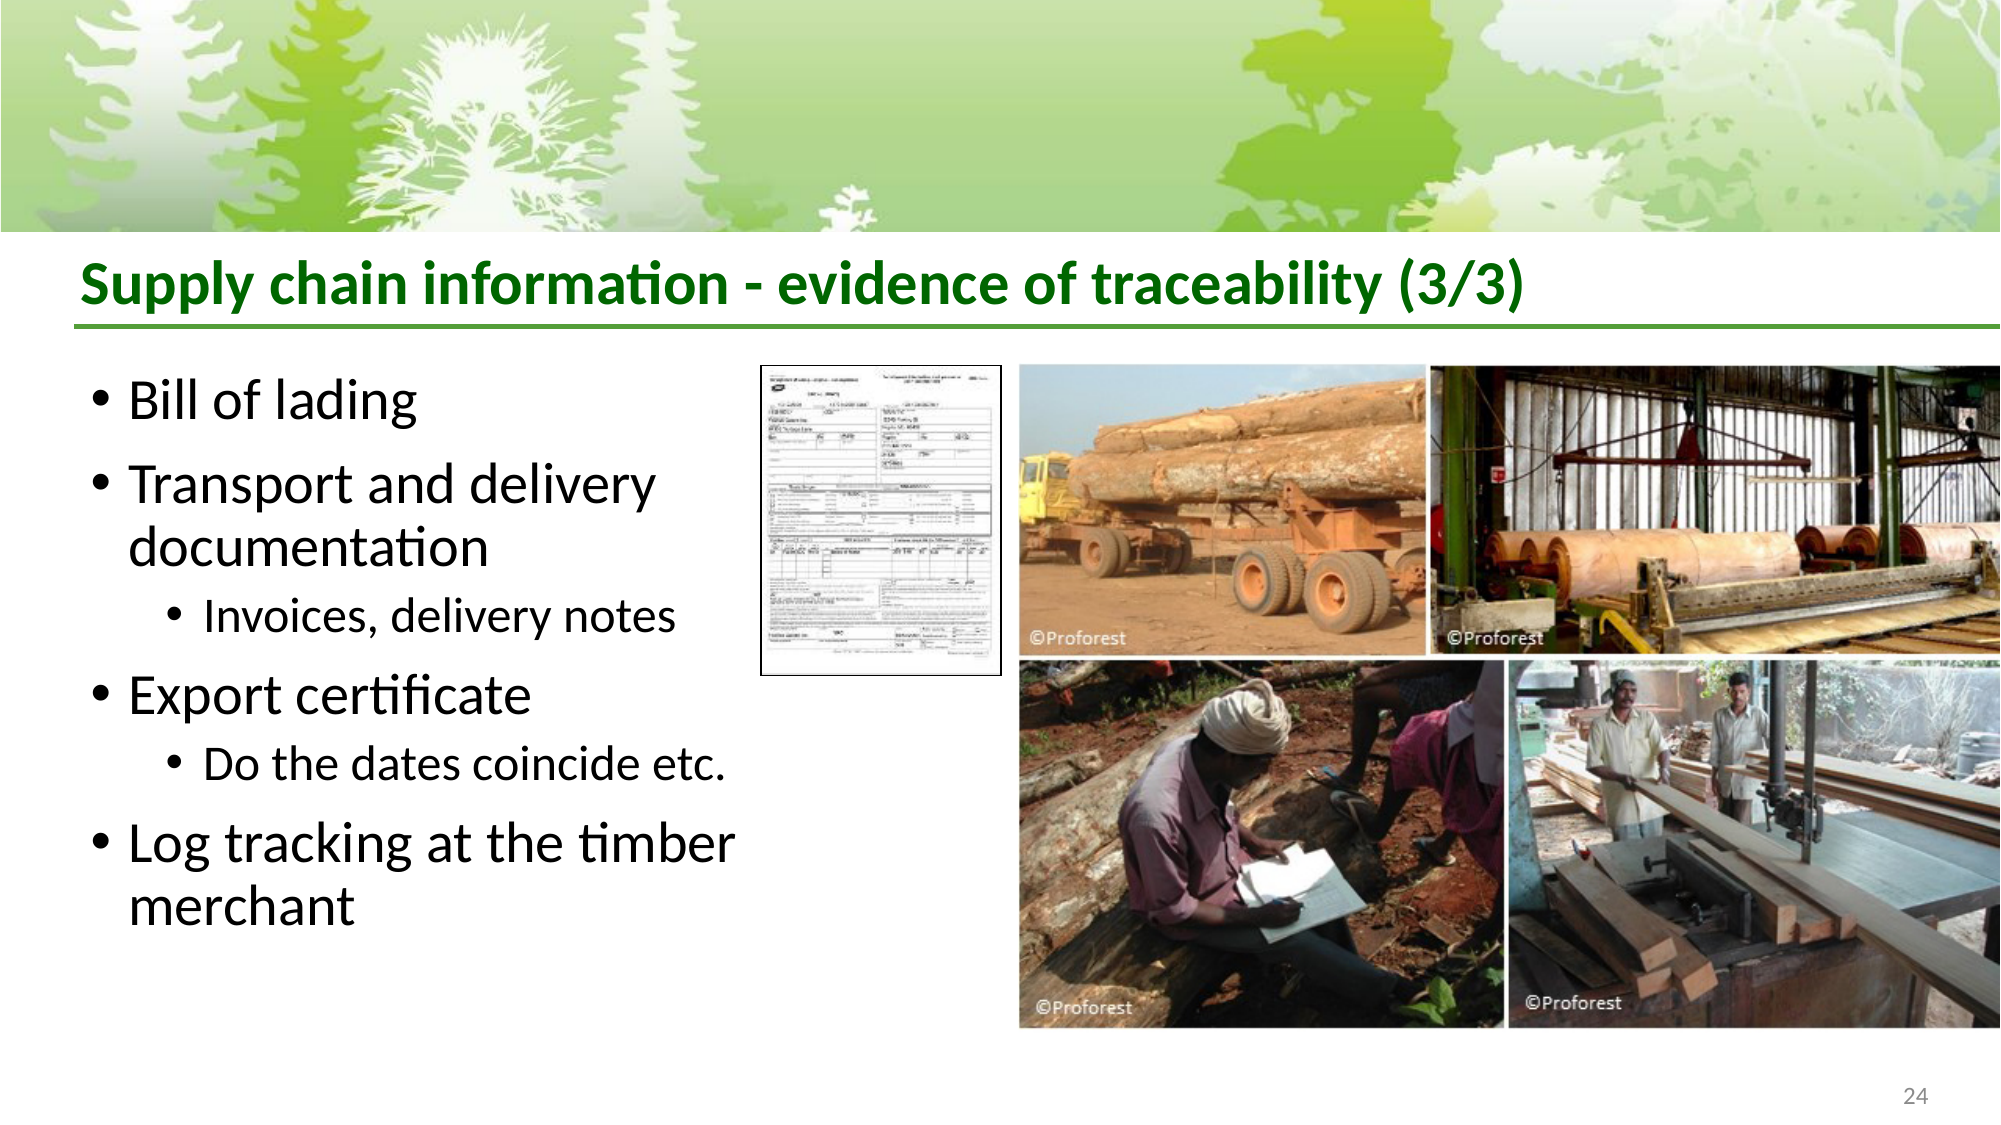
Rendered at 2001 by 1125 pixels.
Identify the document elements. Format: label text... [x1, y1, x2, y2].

list Bill of lading Transport and delivery documentation Invoices, delivery notes Export certificate Do the dates coincide etc. Log tracking at the timber merchant [75, 362, 987, 1105]
picture [761, 366, 1000, 675]
title Supply chain information - evidence of traceability (3/3) [65, 190, 1849, 379]
slide_number 24 [1493, 1065, 1944, 1125]
picture [0, 0, 2000, 232]
picture [1018, 363, 2000, 1033]
